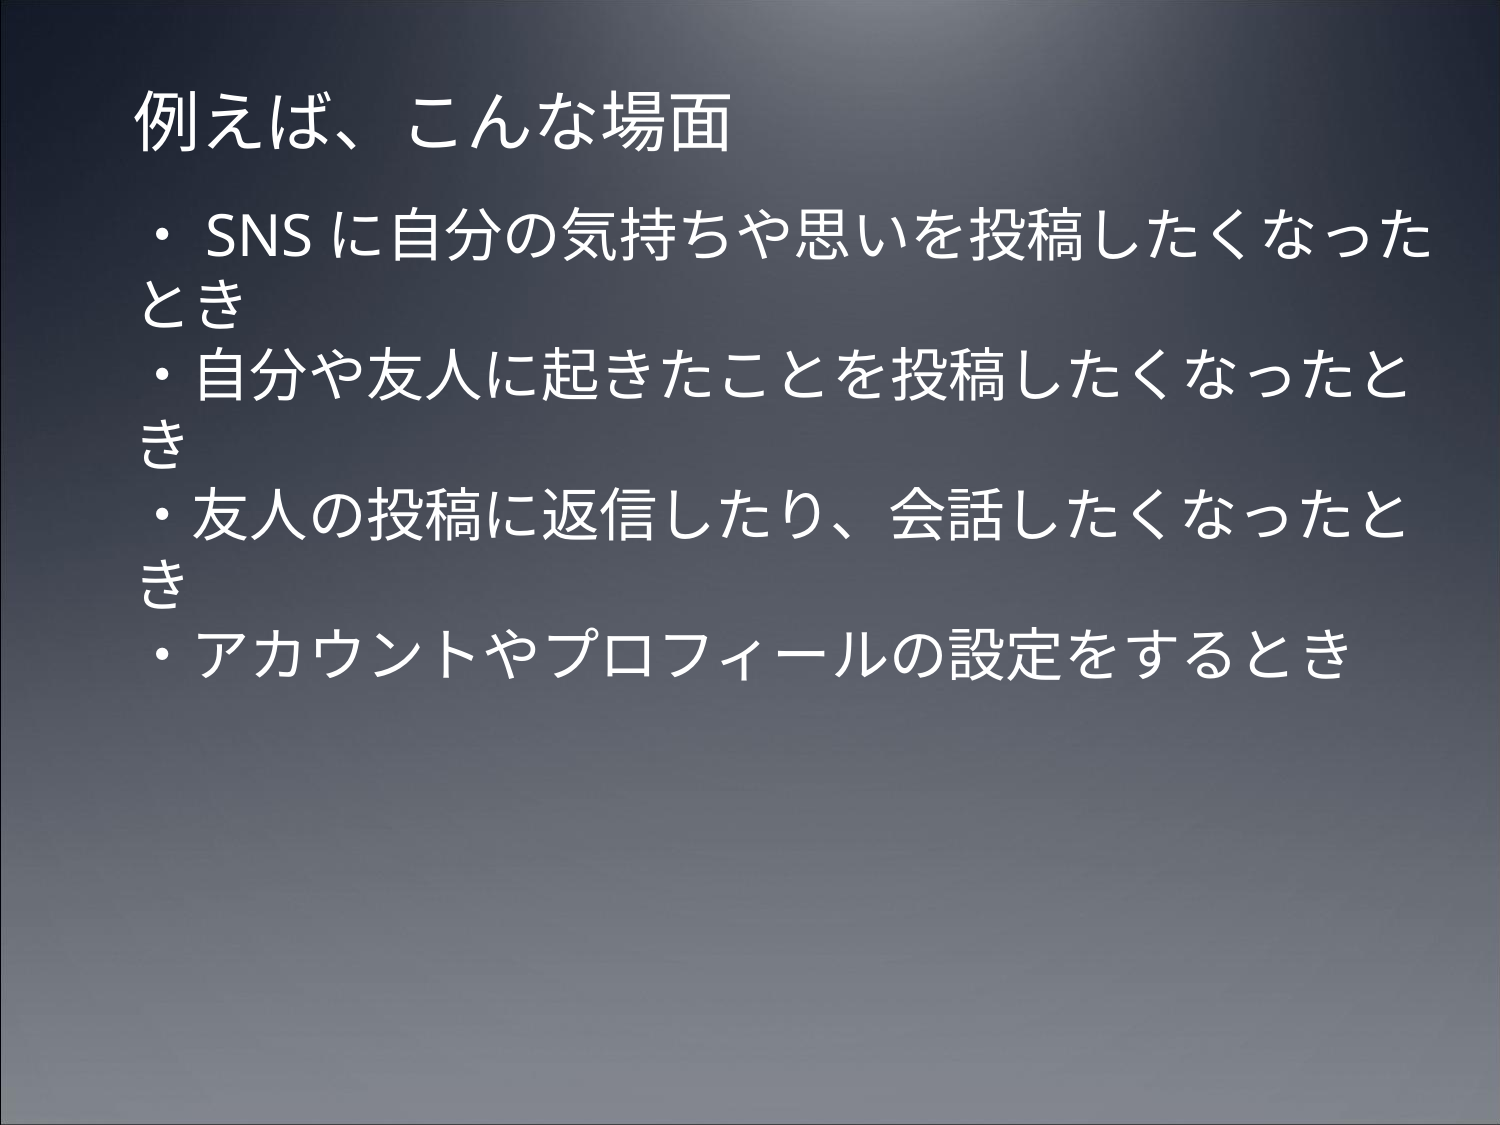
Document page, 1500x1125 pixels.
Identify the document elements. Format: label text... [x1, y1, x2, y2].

text_box ・SNSに自分の気持ちや思いを投稿したくなったとき ・自分や友人に起きたことを投稿したくなったとき ・友人の投稿に返信したり、会話したくなったとき ・アカウントやプロフィールの設定をするとき [118, 190, 1461, 766]
text_box 例えば、こんな場面 [118, 72, 1461, 190]
picture [0, 0, 1500, 1125]
